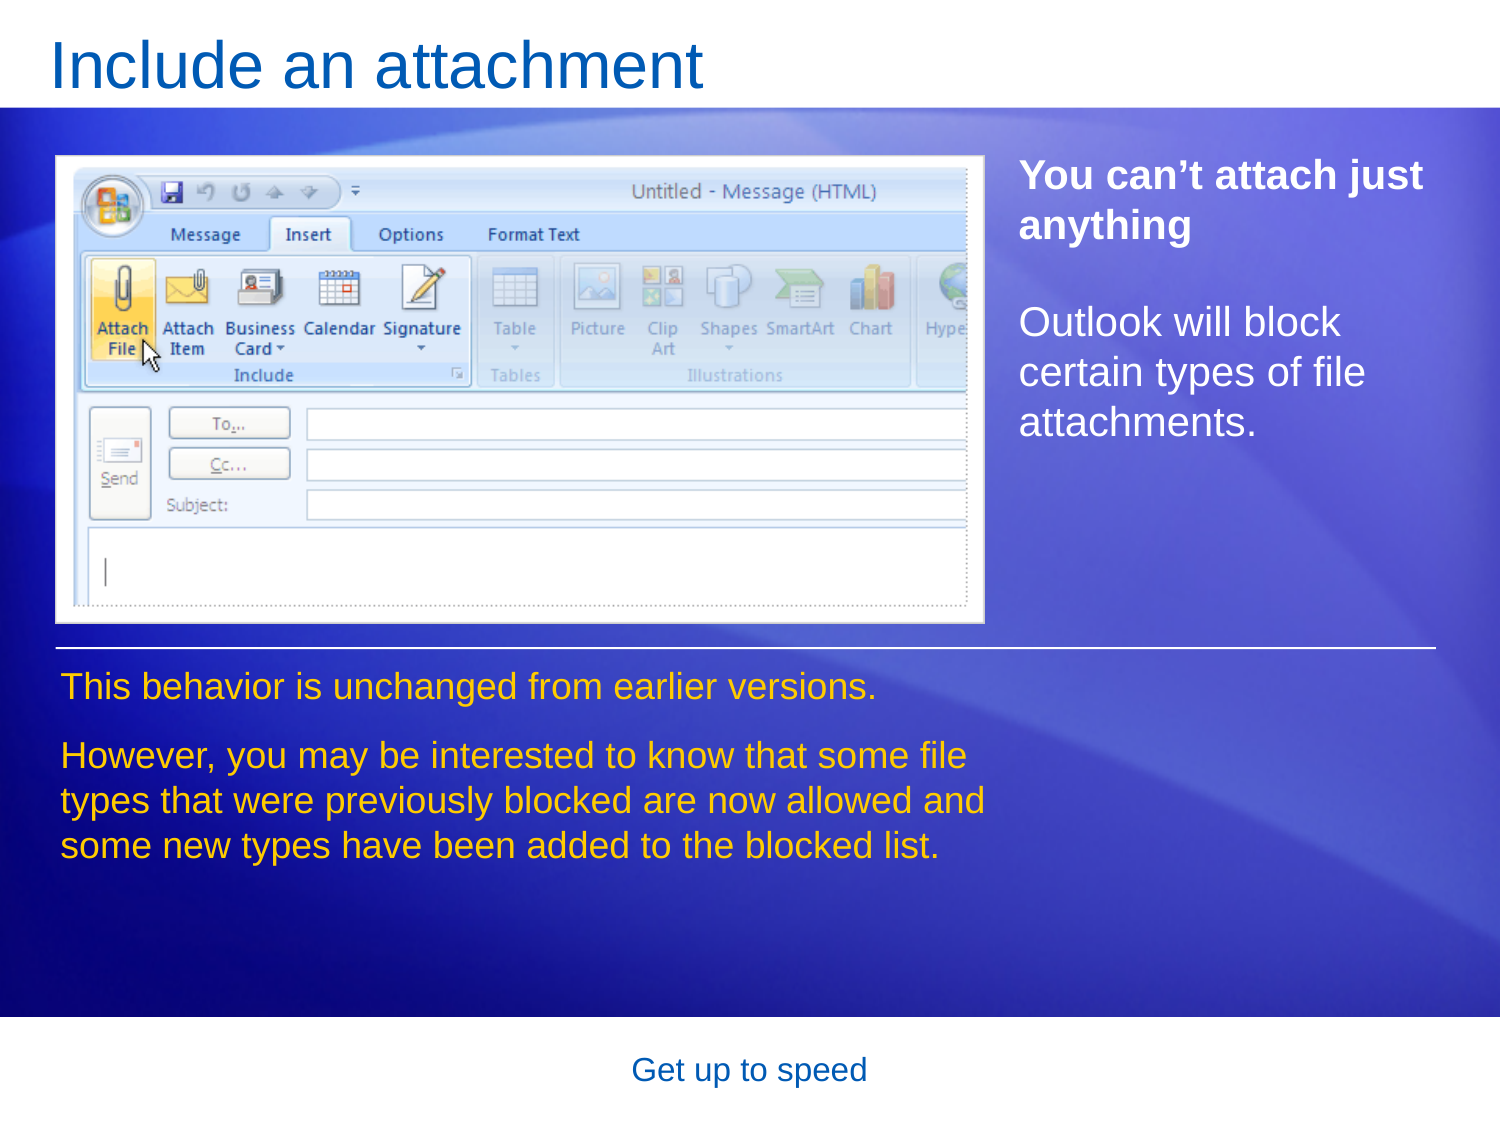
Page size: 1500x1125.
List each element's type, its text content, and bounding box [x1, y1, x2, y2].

text_box Outlook will block certain types of file attachments. [1003, 286, 1454, 414]
footer Get up to speed [445, 1016, 1055, 1096]
text_box You can’t attach just anything [1003, 140, 1454, 267]
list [55, 155, 985, 624]
picture [0, 108, 1500, 1017]
text_box This behavior is unchanged from earlier versions. However, you may be interested to know that some file types that were previously blocked are now allowed and some new types have been added to the blocked list. [45, 655, 1018, 915]
title Include an attachment [34, 11, 1352, 114]
